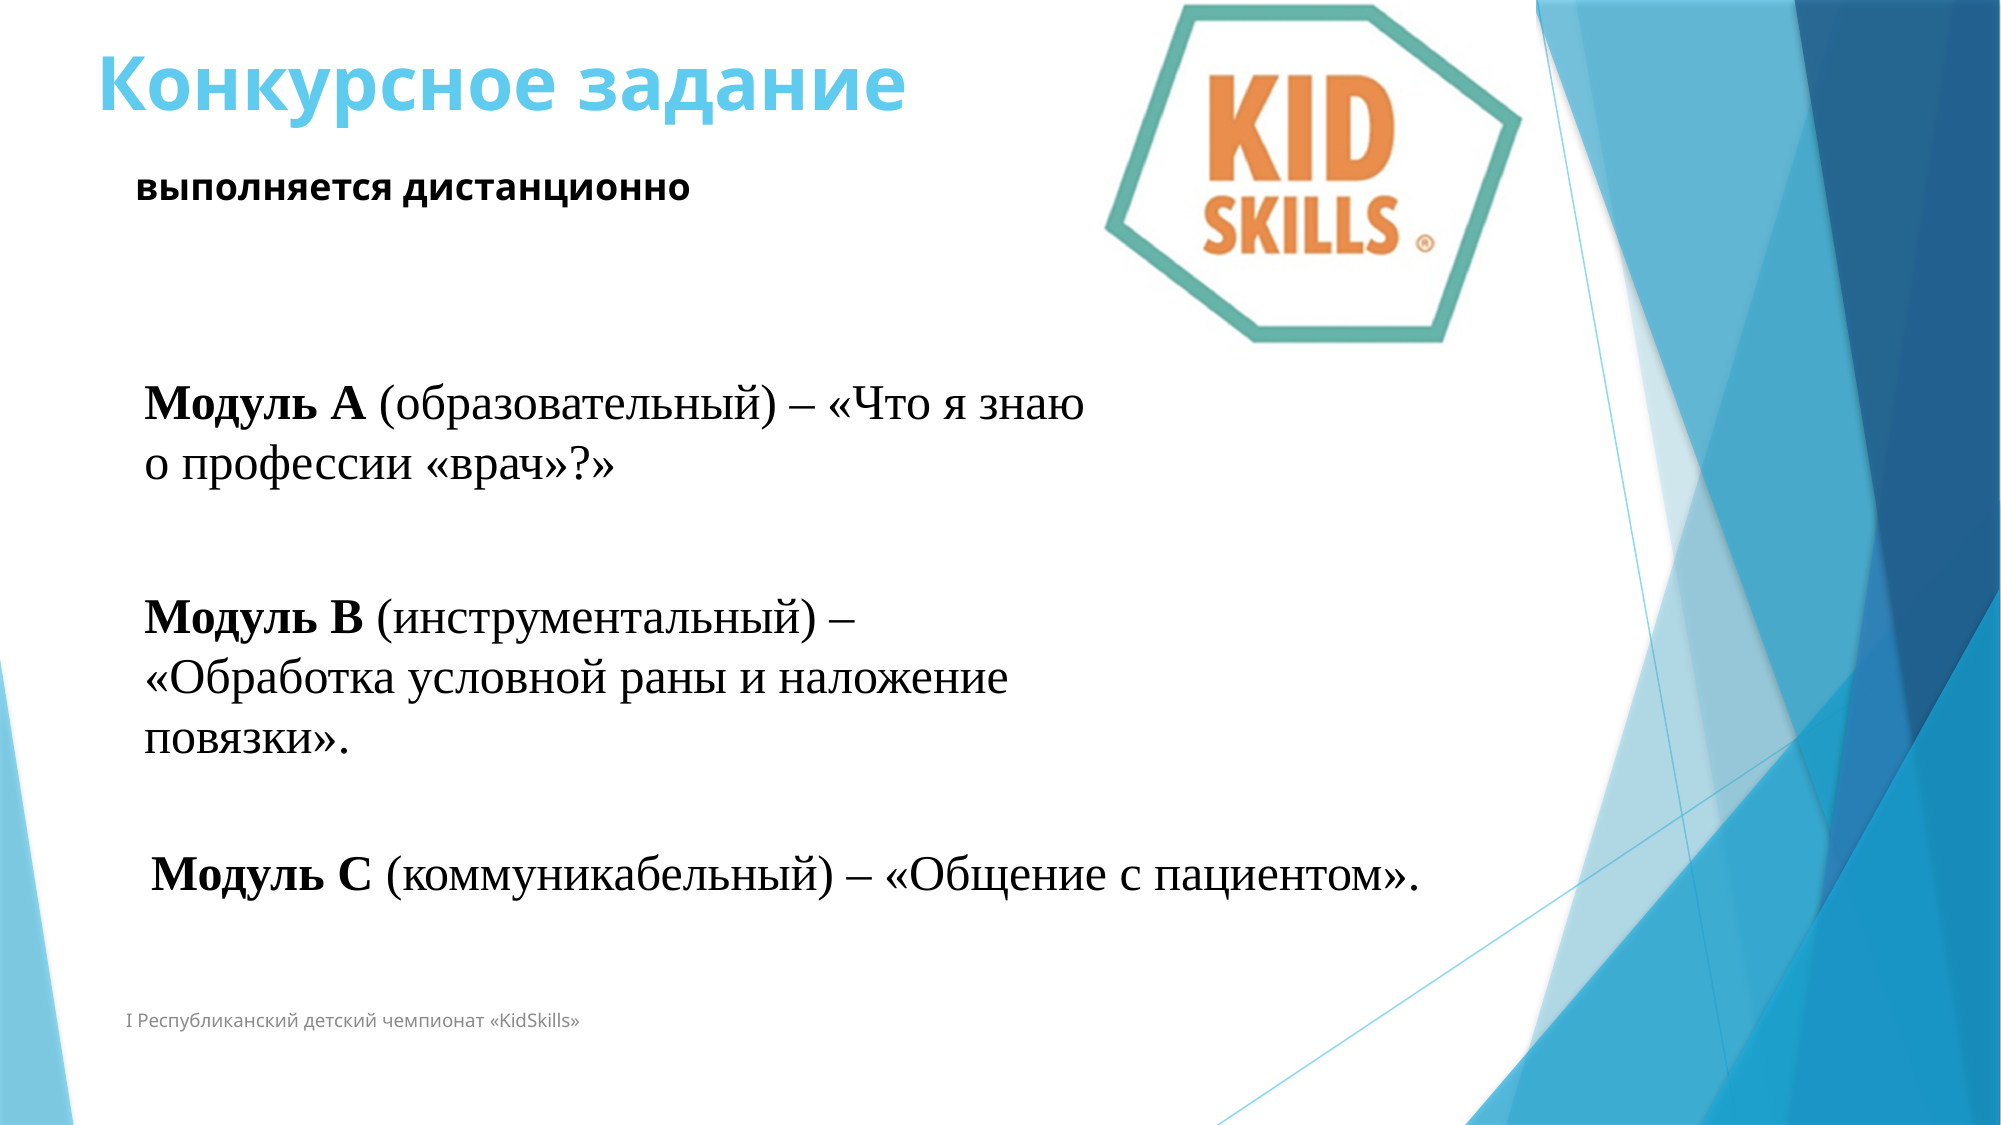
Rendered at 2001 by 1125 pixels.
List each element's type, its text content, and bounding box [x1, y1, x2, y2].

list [1093, 0, 1537, 354]
footer I Республиканский детский чемпионат «KidSkills» [111, 991, 1145, 1051]
text_box Модуль В (инструментальный) – «Обработка условной раны и наложение повязки». [129, 575, 1130, 831]
text_box Модуль С (коммуникабельный) – «Общение с пациентом». [136, 833, 1436, 909]
title Конкурсное задание выполняется дистанционно [81, 27, 1088, 245]
text_box Модуль А (образовательный) – «Что я знаю о профессии «врач»?» [129, 362, 1130, 557]
